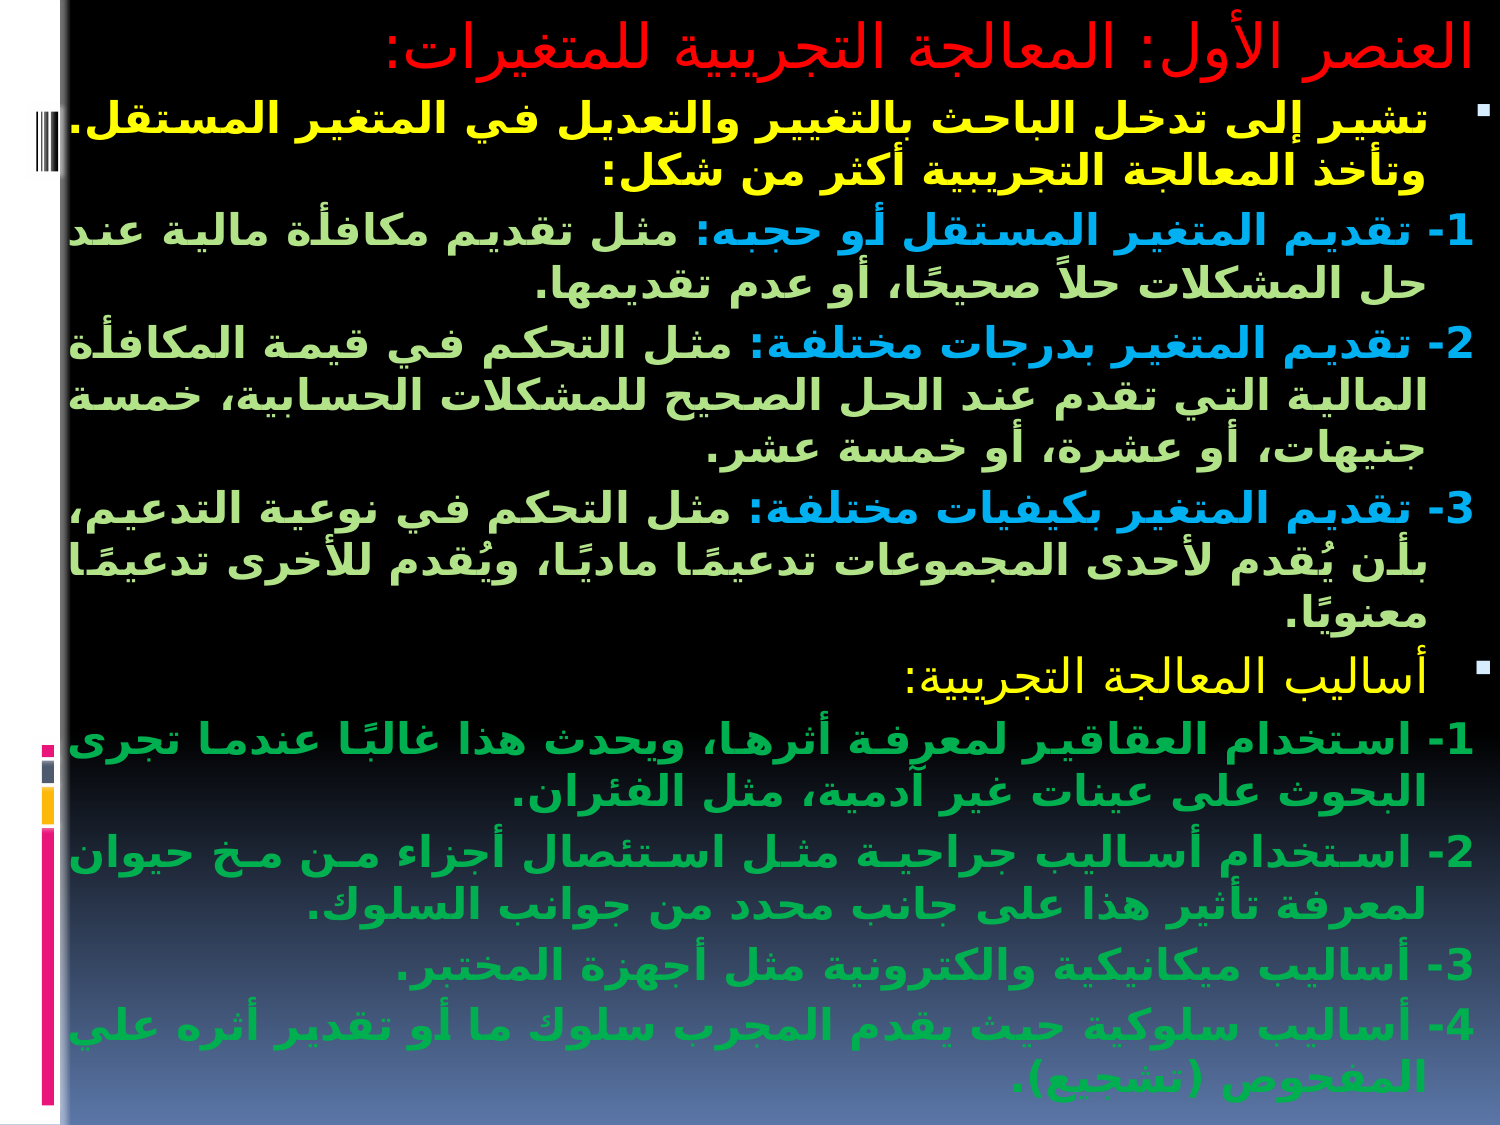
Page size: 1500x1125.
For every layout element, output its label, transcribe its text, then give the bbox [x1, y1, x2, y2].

list العنصر الأول: المعالجة التجريبية للمتغيرات: تشير إلى تدخل الباحث بالتغيير والتعديل في المتغير المستقل. وتأخذ المعالجة التجريبية أكثر من شكل: 1- تقديم المتغير المستقل أو حجبه: مثل تقديم مكافأة مالية عند حل المشكلات حلاً صحيحًا، أو عدم تقديمها. 2- تقديم المتغير بدرجات مختلفة: مثل التحكم في قيمة المكافأة المالية التي تقدم عند الحل الصحيح للمشكلات الحسابية، خمسة جنيهات، أو عشرة، أو خمسة عشر. 3- تقديم المتغير بكيفيات مختلفة: مثل التحكم في نوعية التدعيم، بأن يُقدم لأحدى المجموعات تدعيمًا ماديًا، ويُقدم للأخرى تدعيمًا معنويًا. أساليب المعالجة التجريبية: 1- استخدام العقاقير لمعرفة أثرها، ويحدث هذا غالبًا عندما تجرى البحوث على عينات غير آدمية، مثل الفئران. 2- استخدام أساليب جراحية مثل استئصال أجزاء من مخ حيوان لمعرفة تأثير هذا على جانب محدد من جوانب السلوك. 3- أساليب ميكانيكية والكترونية مثل أجهزة المختبر. 4- أساليب سلوكية حيث يقدم المجرب سلوك ما أو تقدير أثره علي المفحوص (تشجيع). [53, 0, 1500, 1125]
